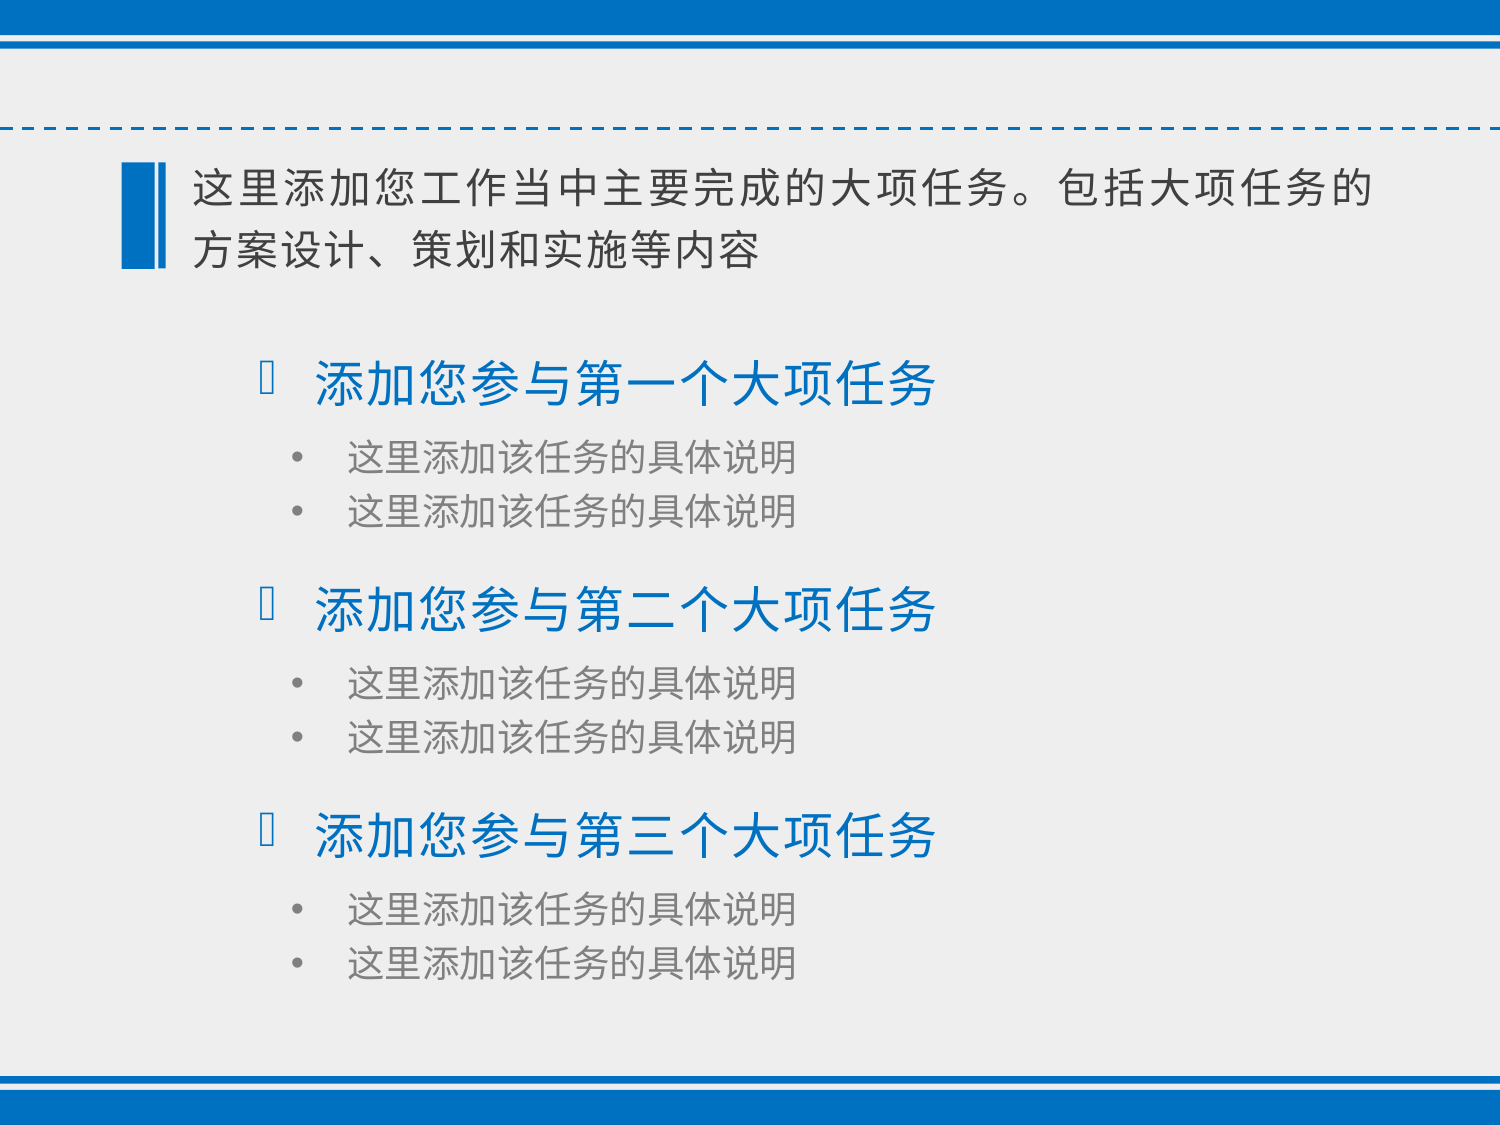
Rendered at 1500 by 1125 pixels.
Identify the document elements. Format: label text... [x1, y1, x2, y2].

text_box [121, 162, 166, 269]
text_box 添加您参与第三个大项任务 这里添加该任务的具体说明 这里添加该任务的具体说明 [243, 796, 1390, 993]
text_box 添加您参与第二个大项任务 这里添加该任务的具体说明 这里添加该任务的具体说明 [243, 571, 1390, 767]
text_box 这里添加您工作当中主要完成的大项任务。包括大项任务的方案设计、策划和实施等内容 [177, 141, 1390, 282]
text_box 添加您参与第一个大项任务 这里添加该任务的具体说明 这里添加该任务的具体说明 [243, 345, 1236, 541]
